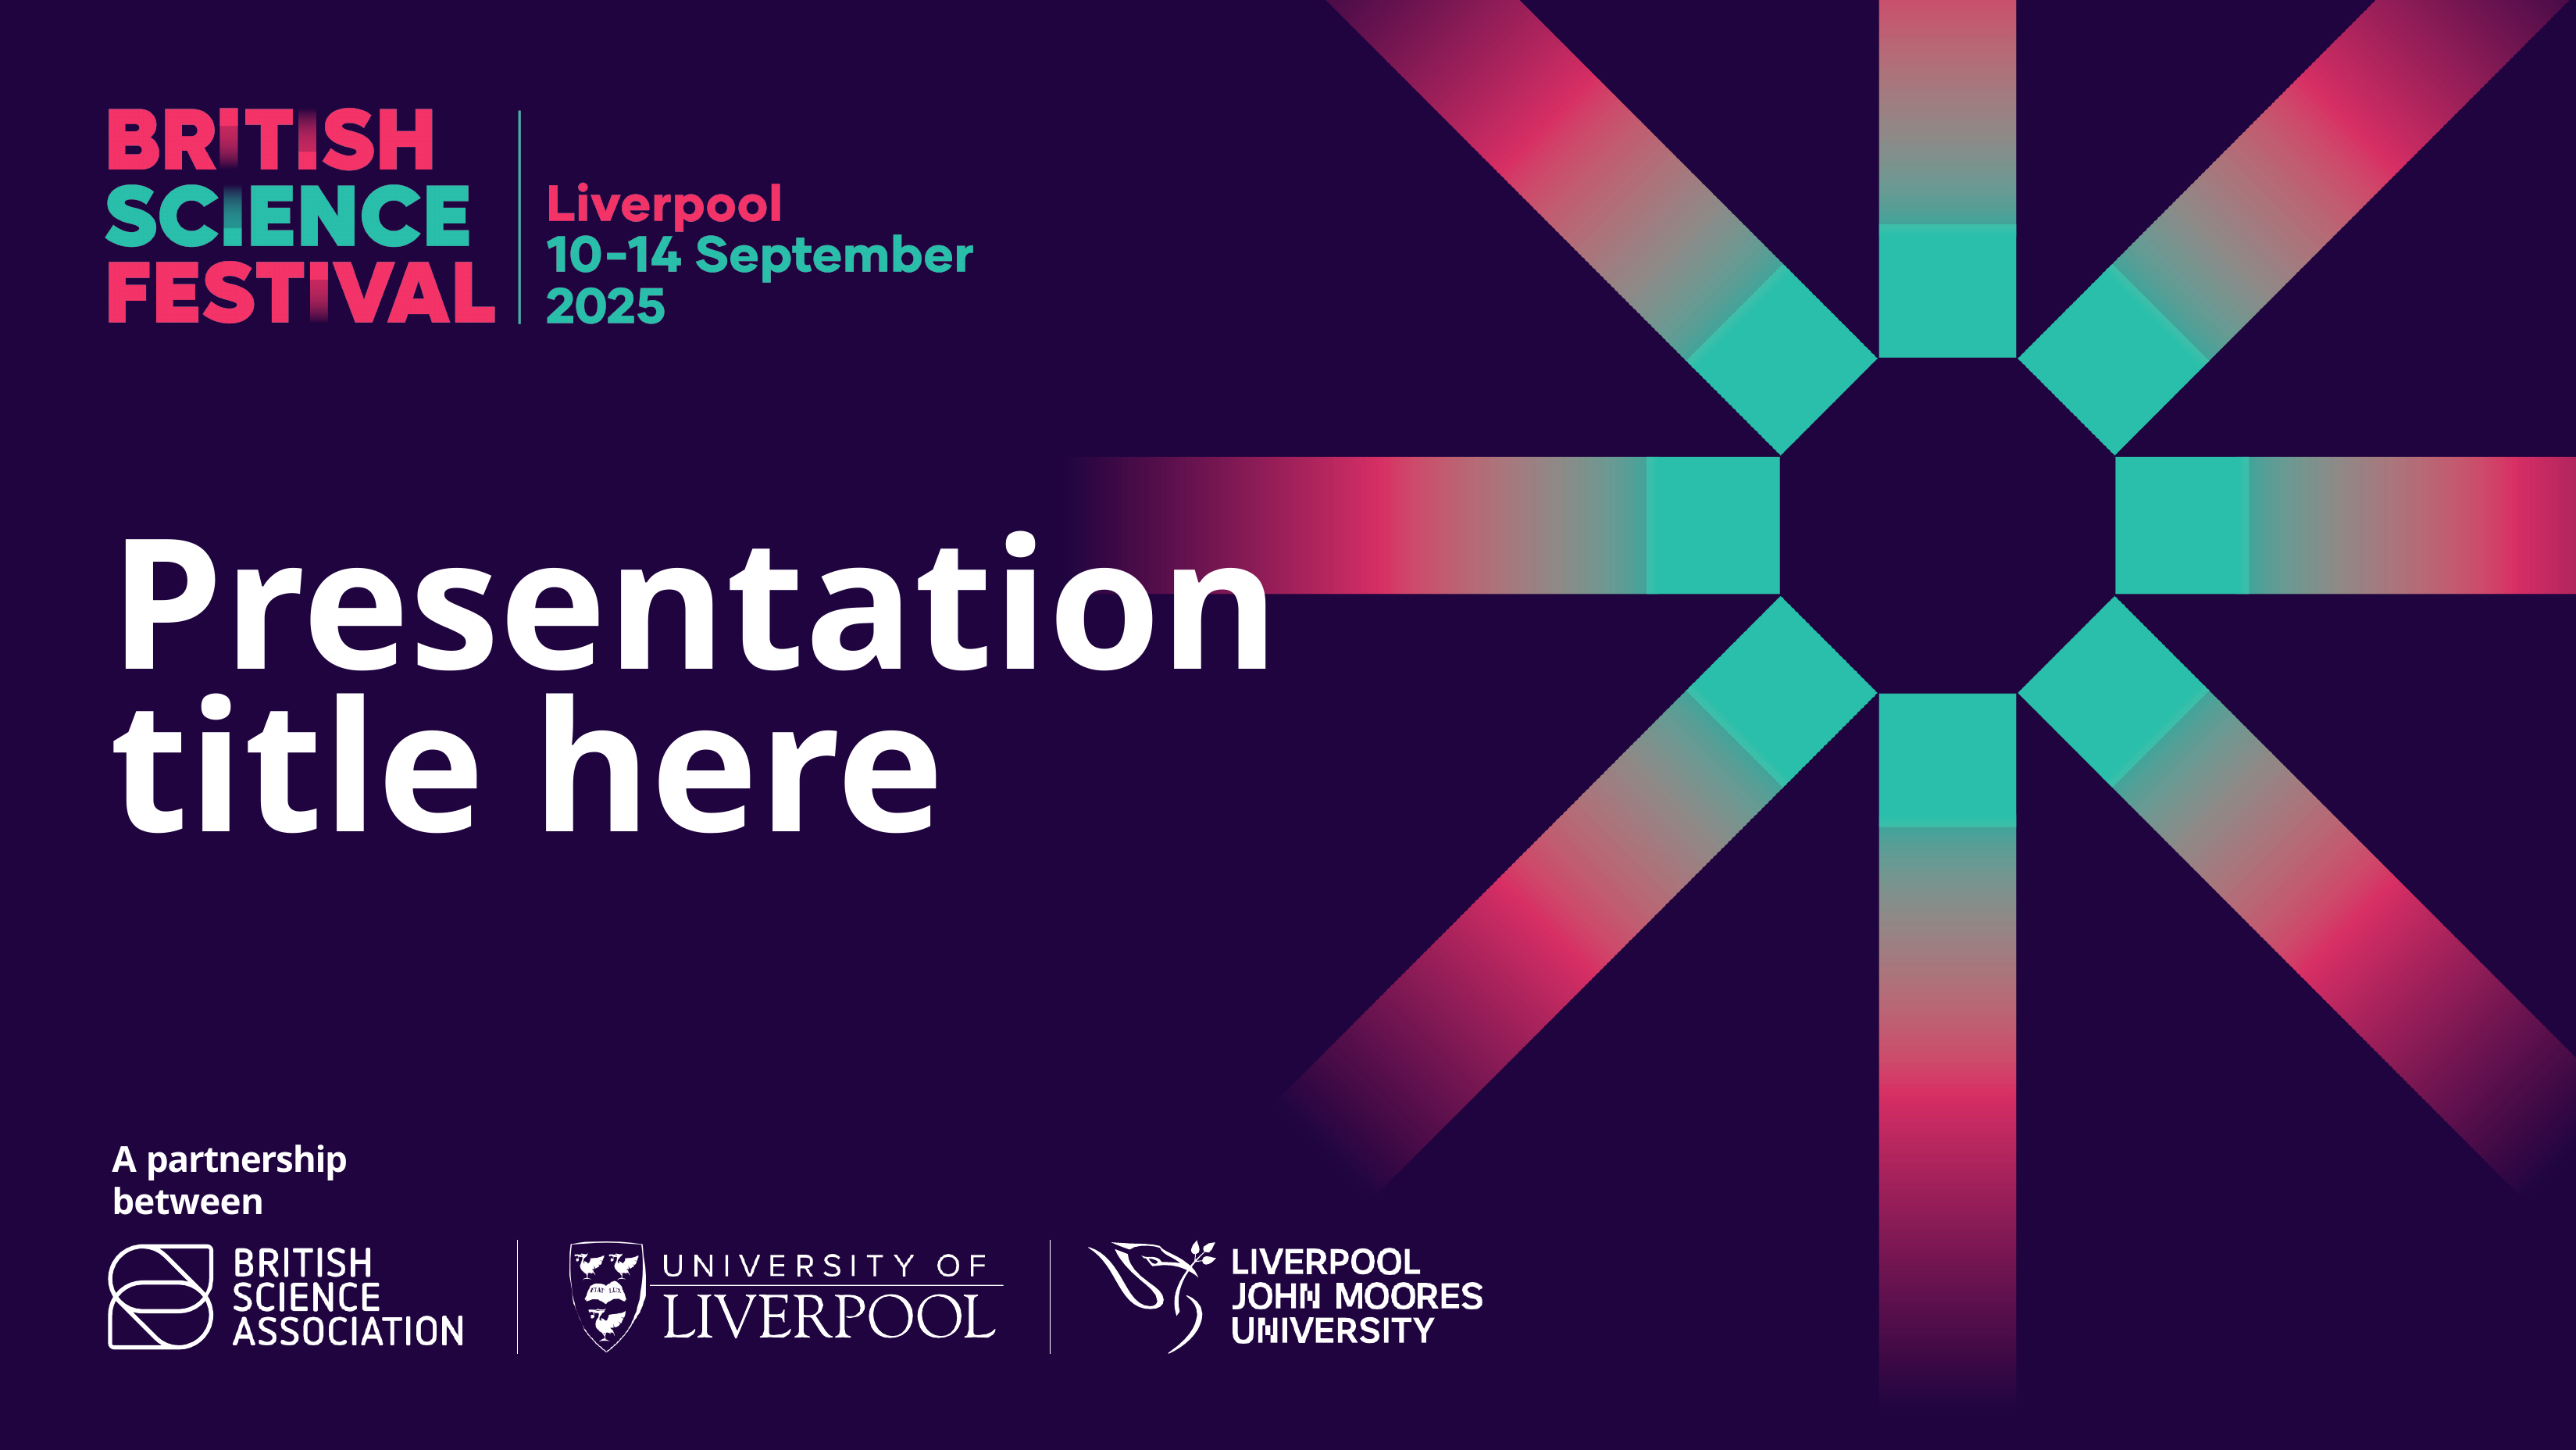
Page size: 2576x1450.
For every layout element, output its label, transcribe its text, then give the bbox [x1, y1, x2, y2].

list Presentation title here [98, 536, 1388, 877]
picture [0, 0, 2576, 1450]
